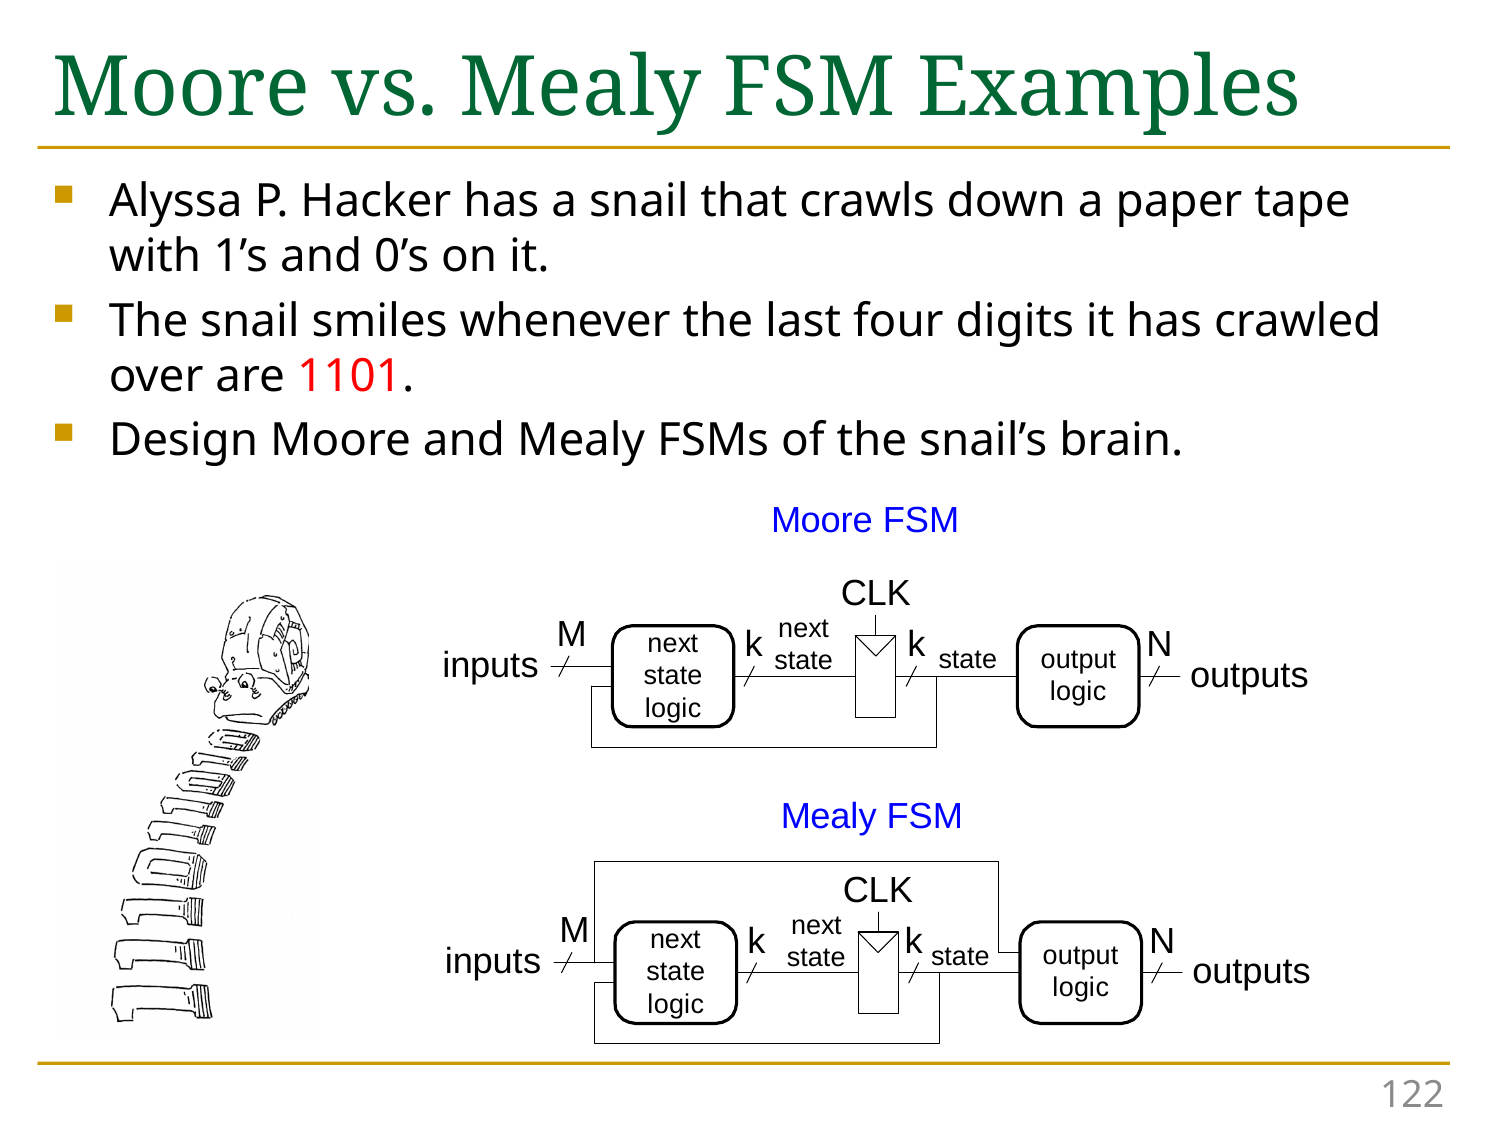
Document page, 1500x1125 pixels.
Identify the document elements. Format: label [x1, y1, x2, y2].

picture [58, 563, 321, 1041]
text_box [412, 475, 1338, 1049]
list [37, 163, 1450, 1016]
title [37, 24, 1450, 163]
slide_number [1121, 1066, 1460, 1125]
